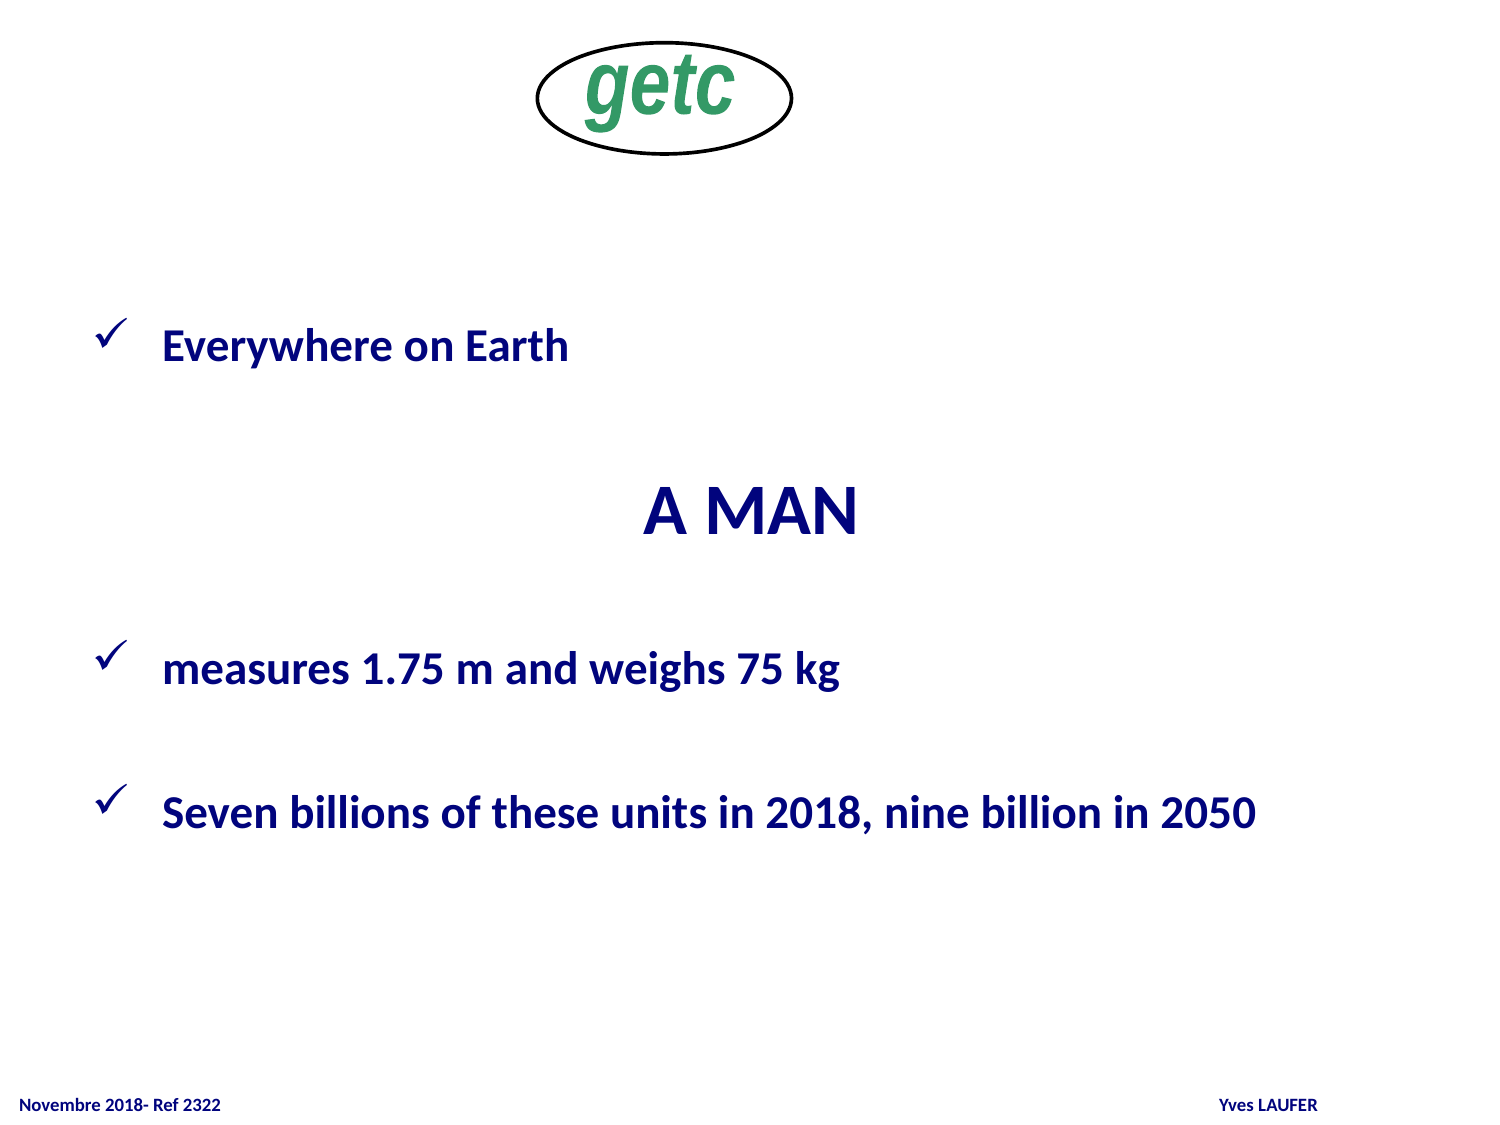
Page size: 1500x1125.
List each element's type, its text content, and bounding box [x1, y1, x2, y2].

list Everywhere on Earth A MAN measures 1.75 m and weighs 75 kg Seven billions of these units in 2018, nine billion in 2050 [76, 278, 1427, 846]
text_box [537, 42, 792, 154]
footer Novembre 2018- Ref 2322 Yves LAUFER [0, 1082, 1477, 1125]
